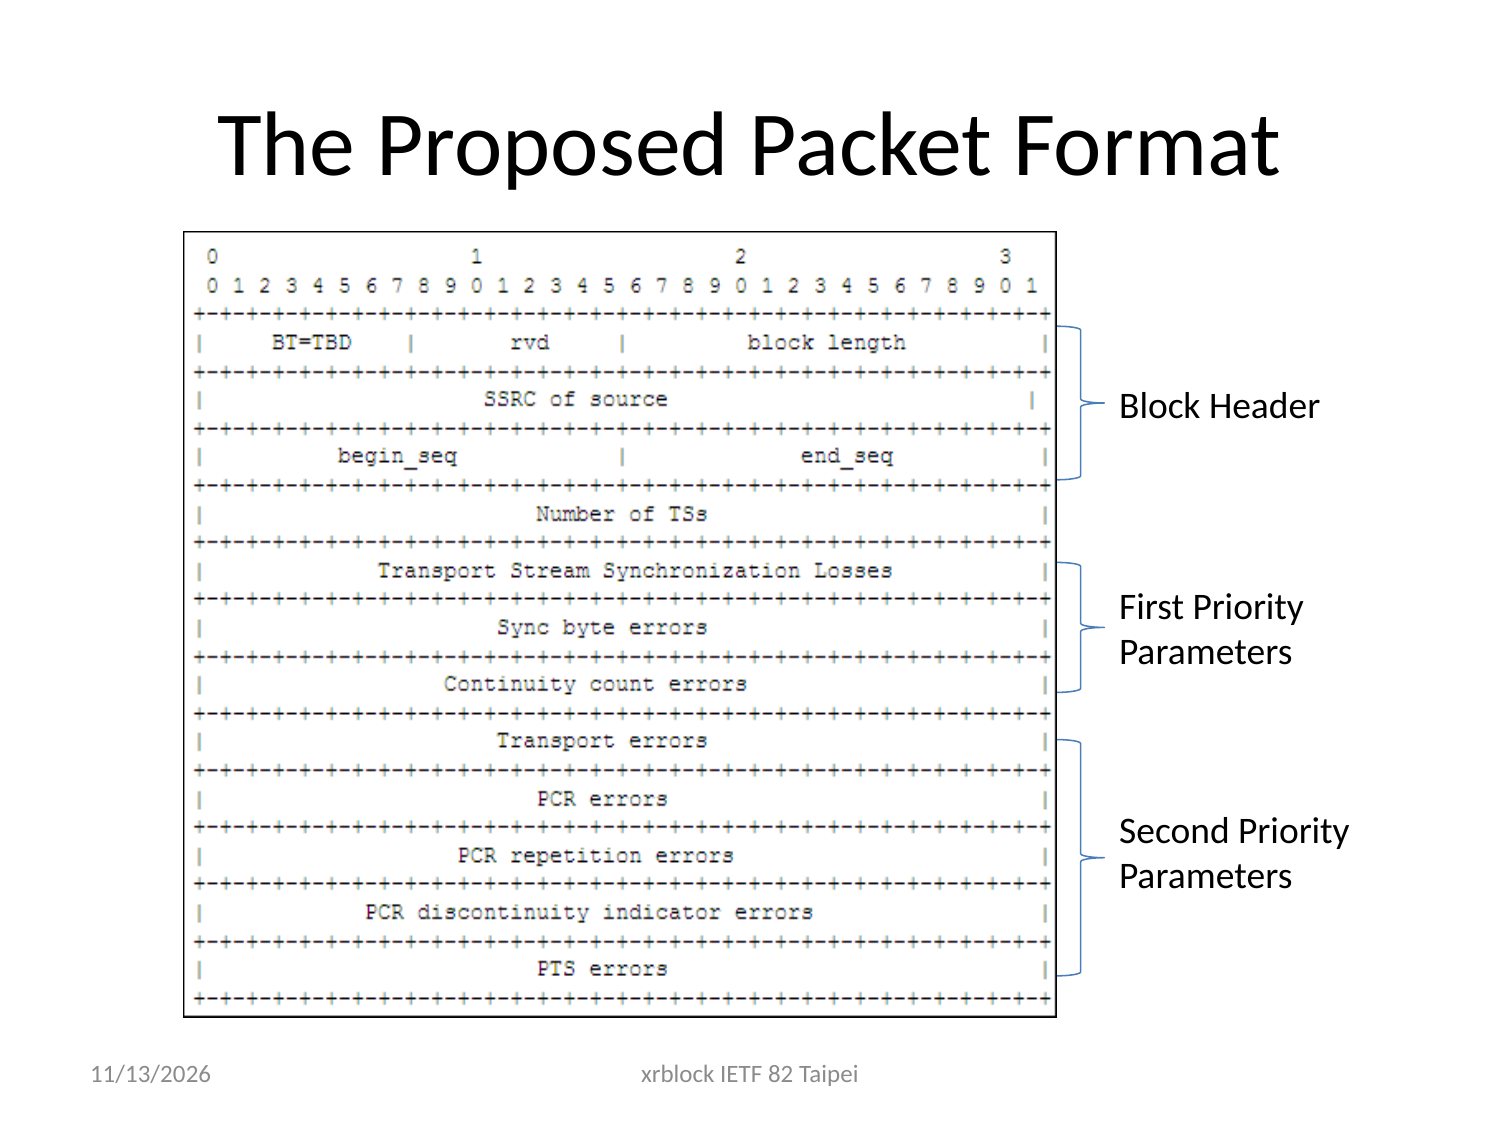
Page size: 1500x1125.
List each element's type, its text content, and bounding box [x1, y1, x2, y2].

footer xrblock IETF 82 Taipei [512, 1042, 988, 1103]
text_box Second Priority Parameters [1104, 798, 1377, 904]
text_box Block Header [1104, 373, 1341, 434]
text_box [1062, 738, 1104, 977]
picture [182, 231, 1058, 1018]
text_box [1062, 561, 1104, 694]
text_box First Priority Parameters [1104, 574, 1377, 680]
title The Proposed Packet Format [75, 45, 1425, 233]
text_box [1062, 325, 1104, 481]
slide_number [75, 1042, 425, 1103]
